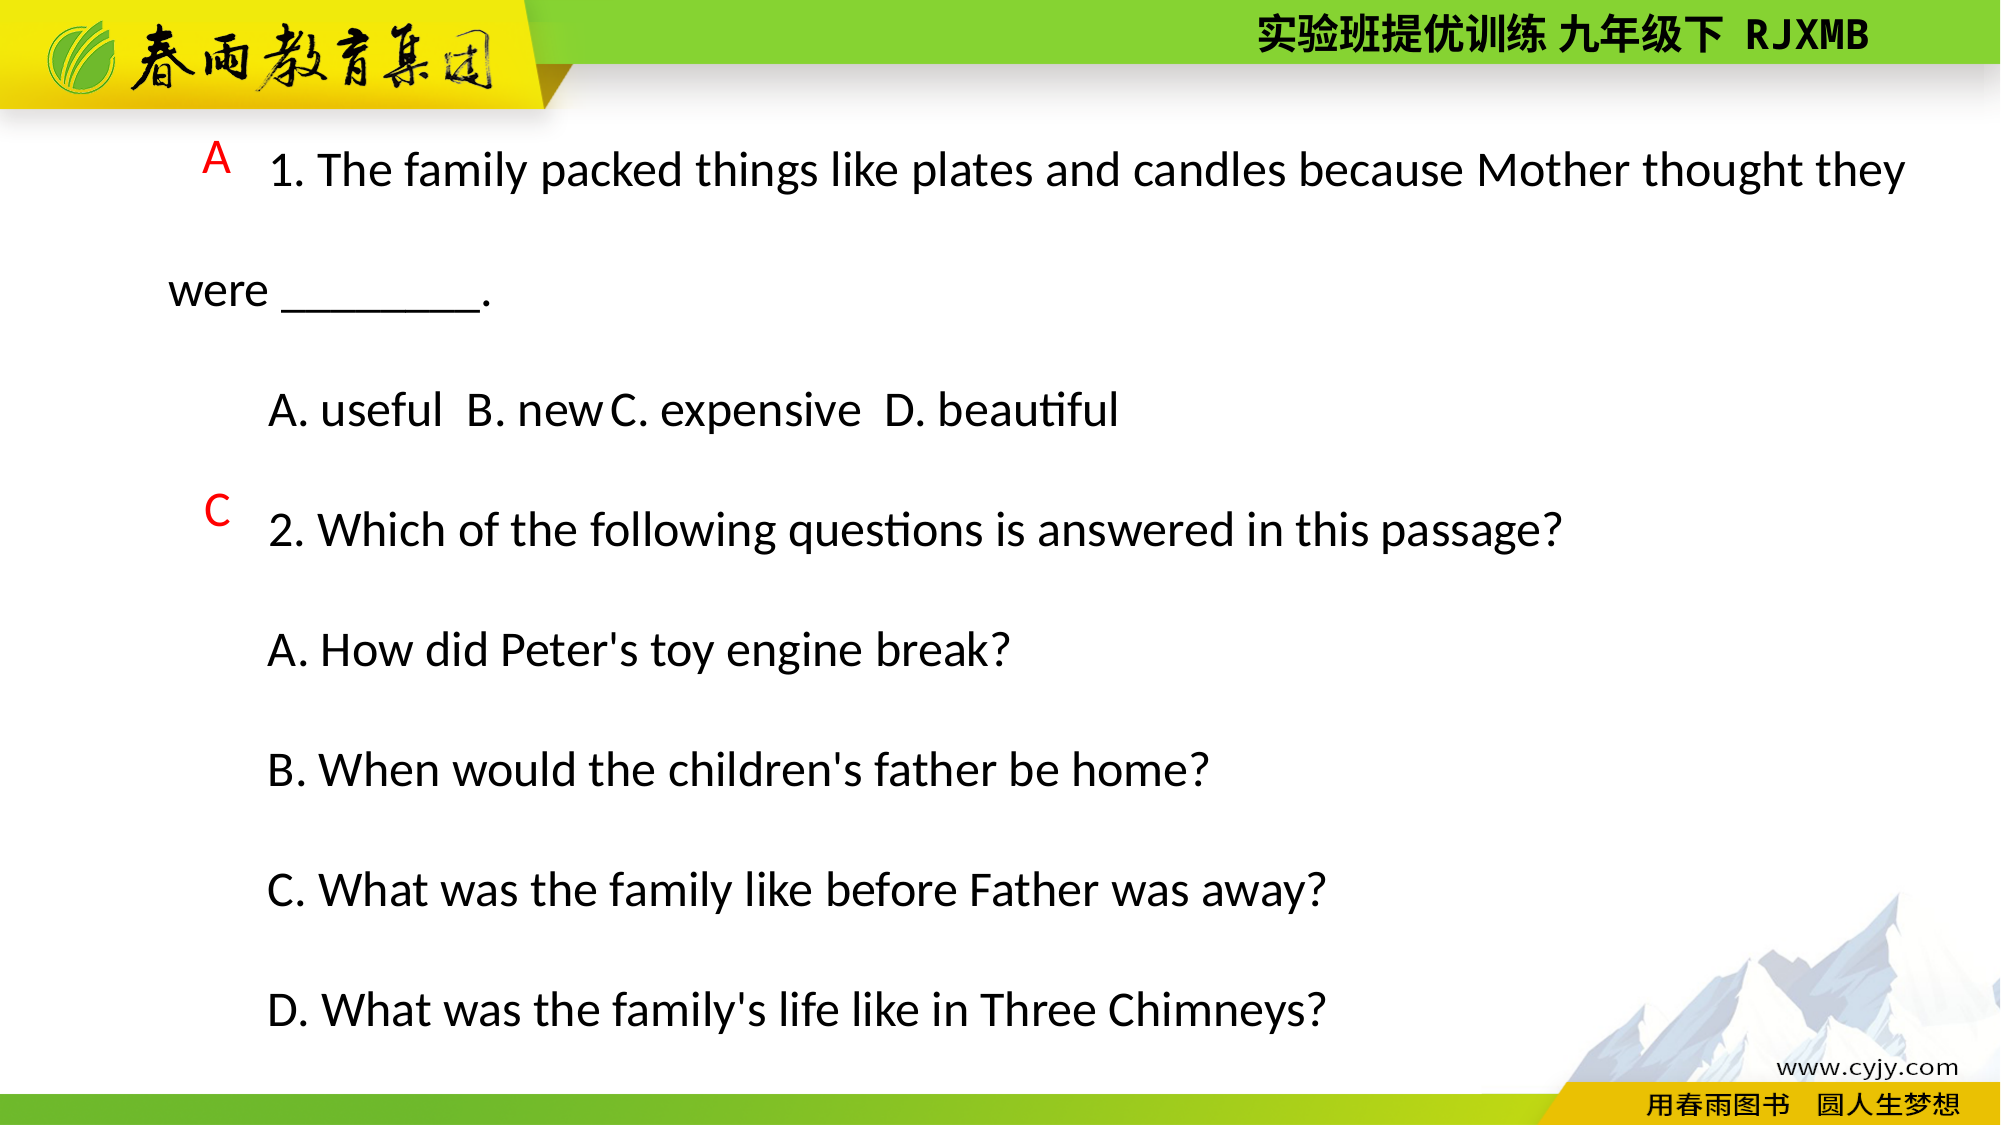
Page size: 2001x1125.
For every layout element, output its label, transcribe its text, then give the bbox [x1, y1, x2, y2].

text_box A [187, 116, 247, 192]
text_box C [178, 468, 247, 544]
text_box 1. The family packed things like plates and candles because Mother thought they were ________. A. useful B. new C. expensive D. beautiful 2. Which of the following questions is answered in this passage? A. How did Peter's toy engine break? B. When would the children's father be home? C. What was the family like before Father was away? D. What was the family's life like in Three Chimneys? [153, 68, 1922, 1044]
picture [0, 0, 2001, 1125]
